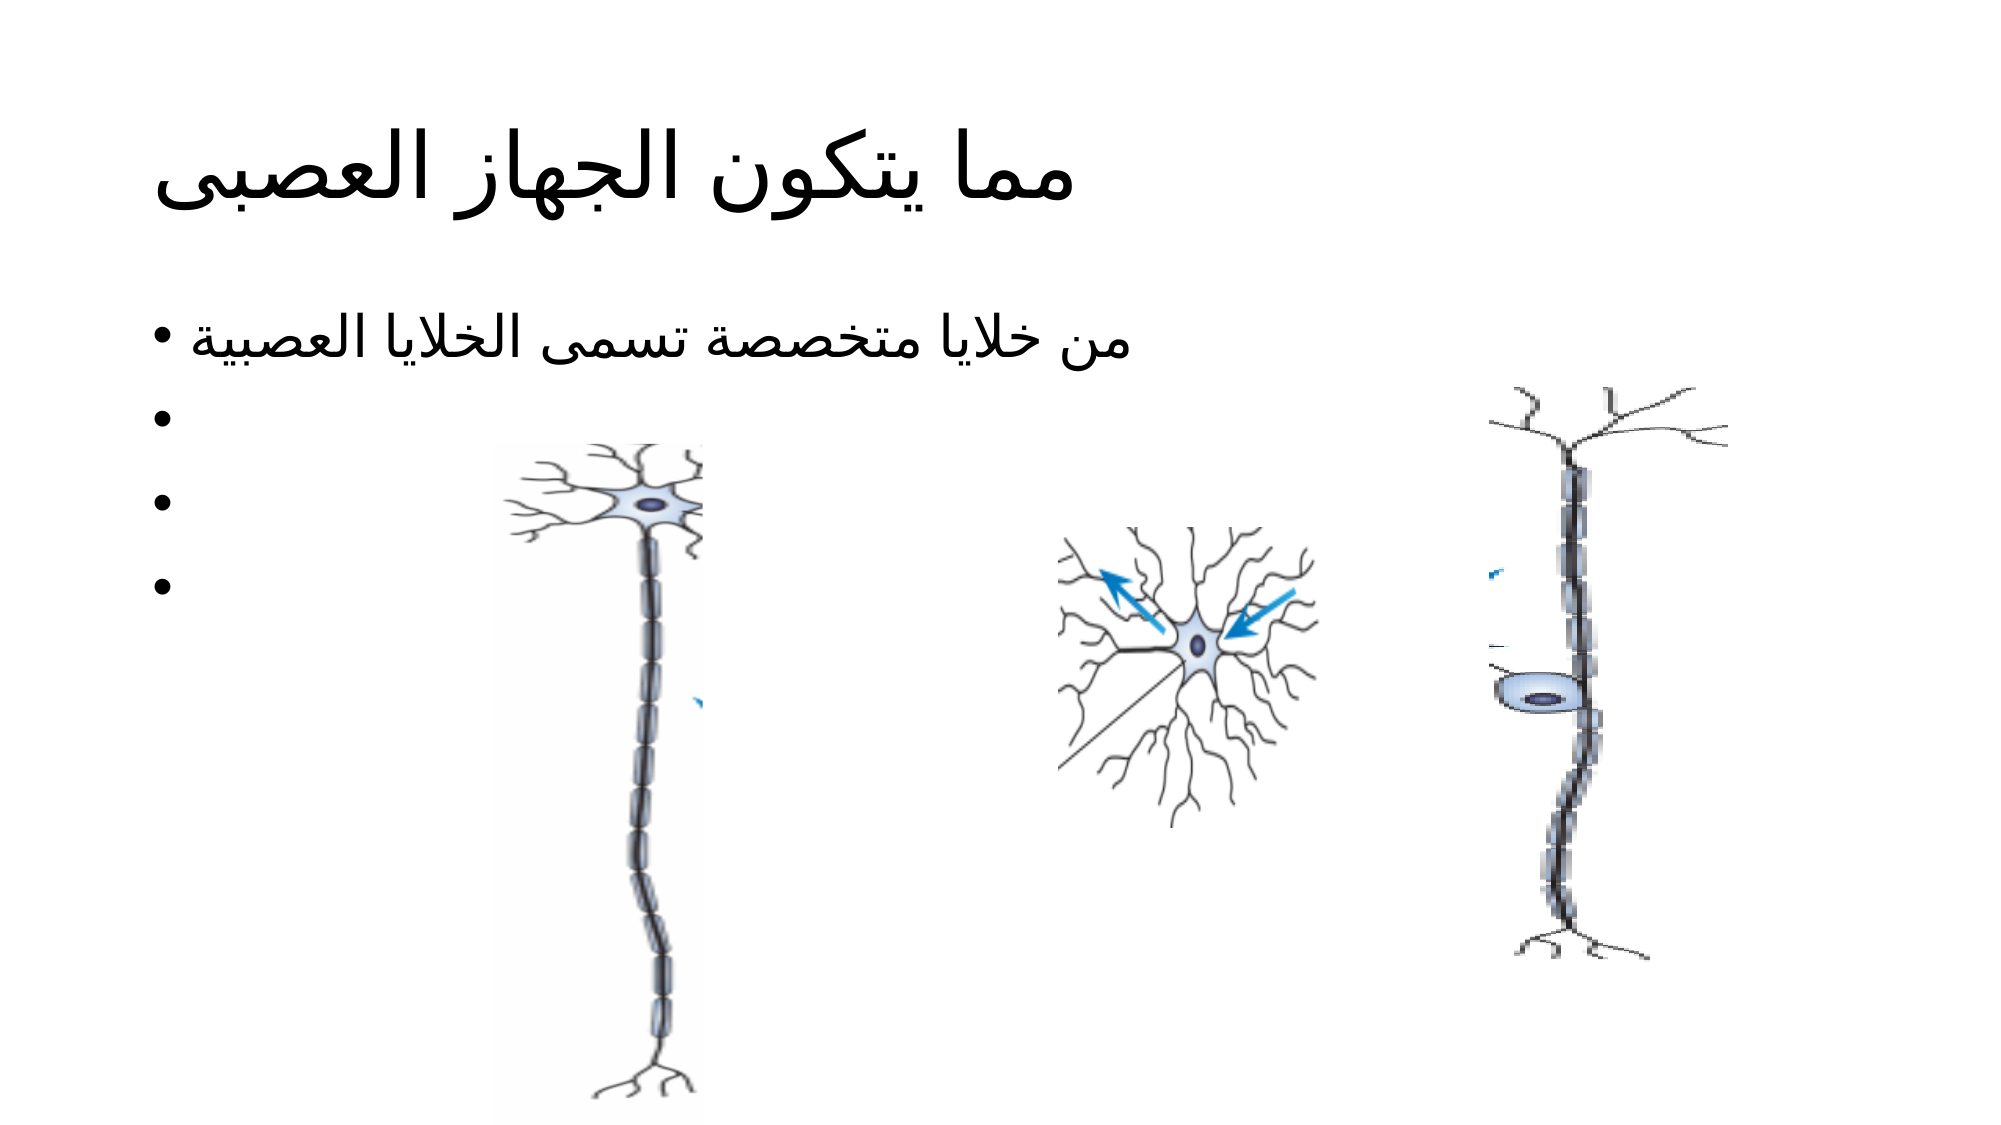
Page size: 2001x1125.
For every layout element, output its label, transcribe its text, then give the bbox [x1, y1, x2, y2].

picture [1058, 527, 1359, 828]
list من خلايا متخصصة تسمى الخلايا العصبية [137, 299, 1863, 1014]
picture [1489, 387, 1728, 967]
picture [493, 443, 703, 1125]
title مما يتكون الجهاز العصبى [137, 59, 1863, 278]
